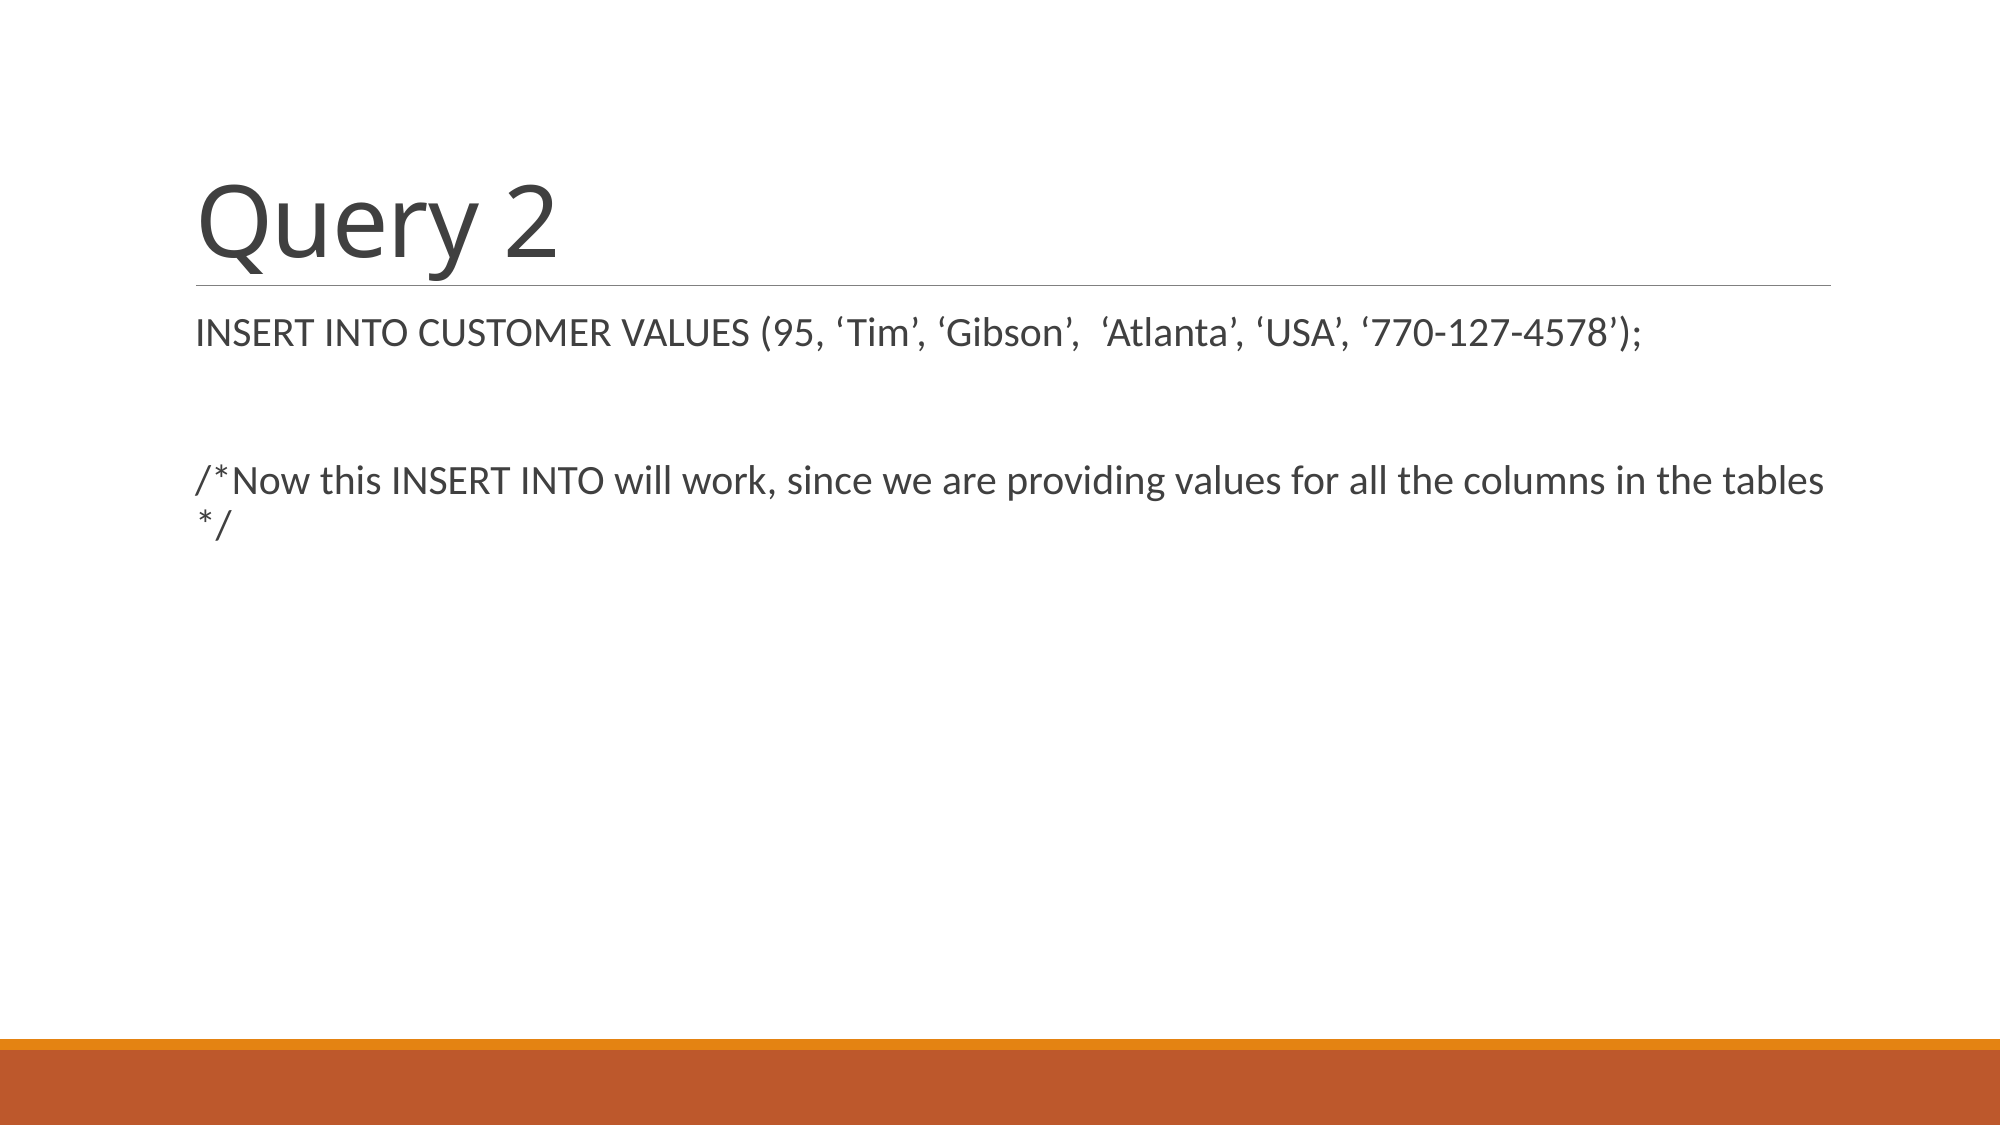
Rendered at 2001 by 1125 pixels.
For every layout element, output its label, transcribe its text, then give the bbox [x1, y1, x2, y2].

list INSERT INTO CUSTOMER VALUES (95, ‘Tim’, ‘Gibson’, ‘Atlanta’, ‘USA’, ‘770-127-4578’); /*Now this INSERT INTO will work, since we are providing values for all the columns in the tables */ [180, 302, 1830, 963]
title Query 2 [180, 47, 1830, 285]
